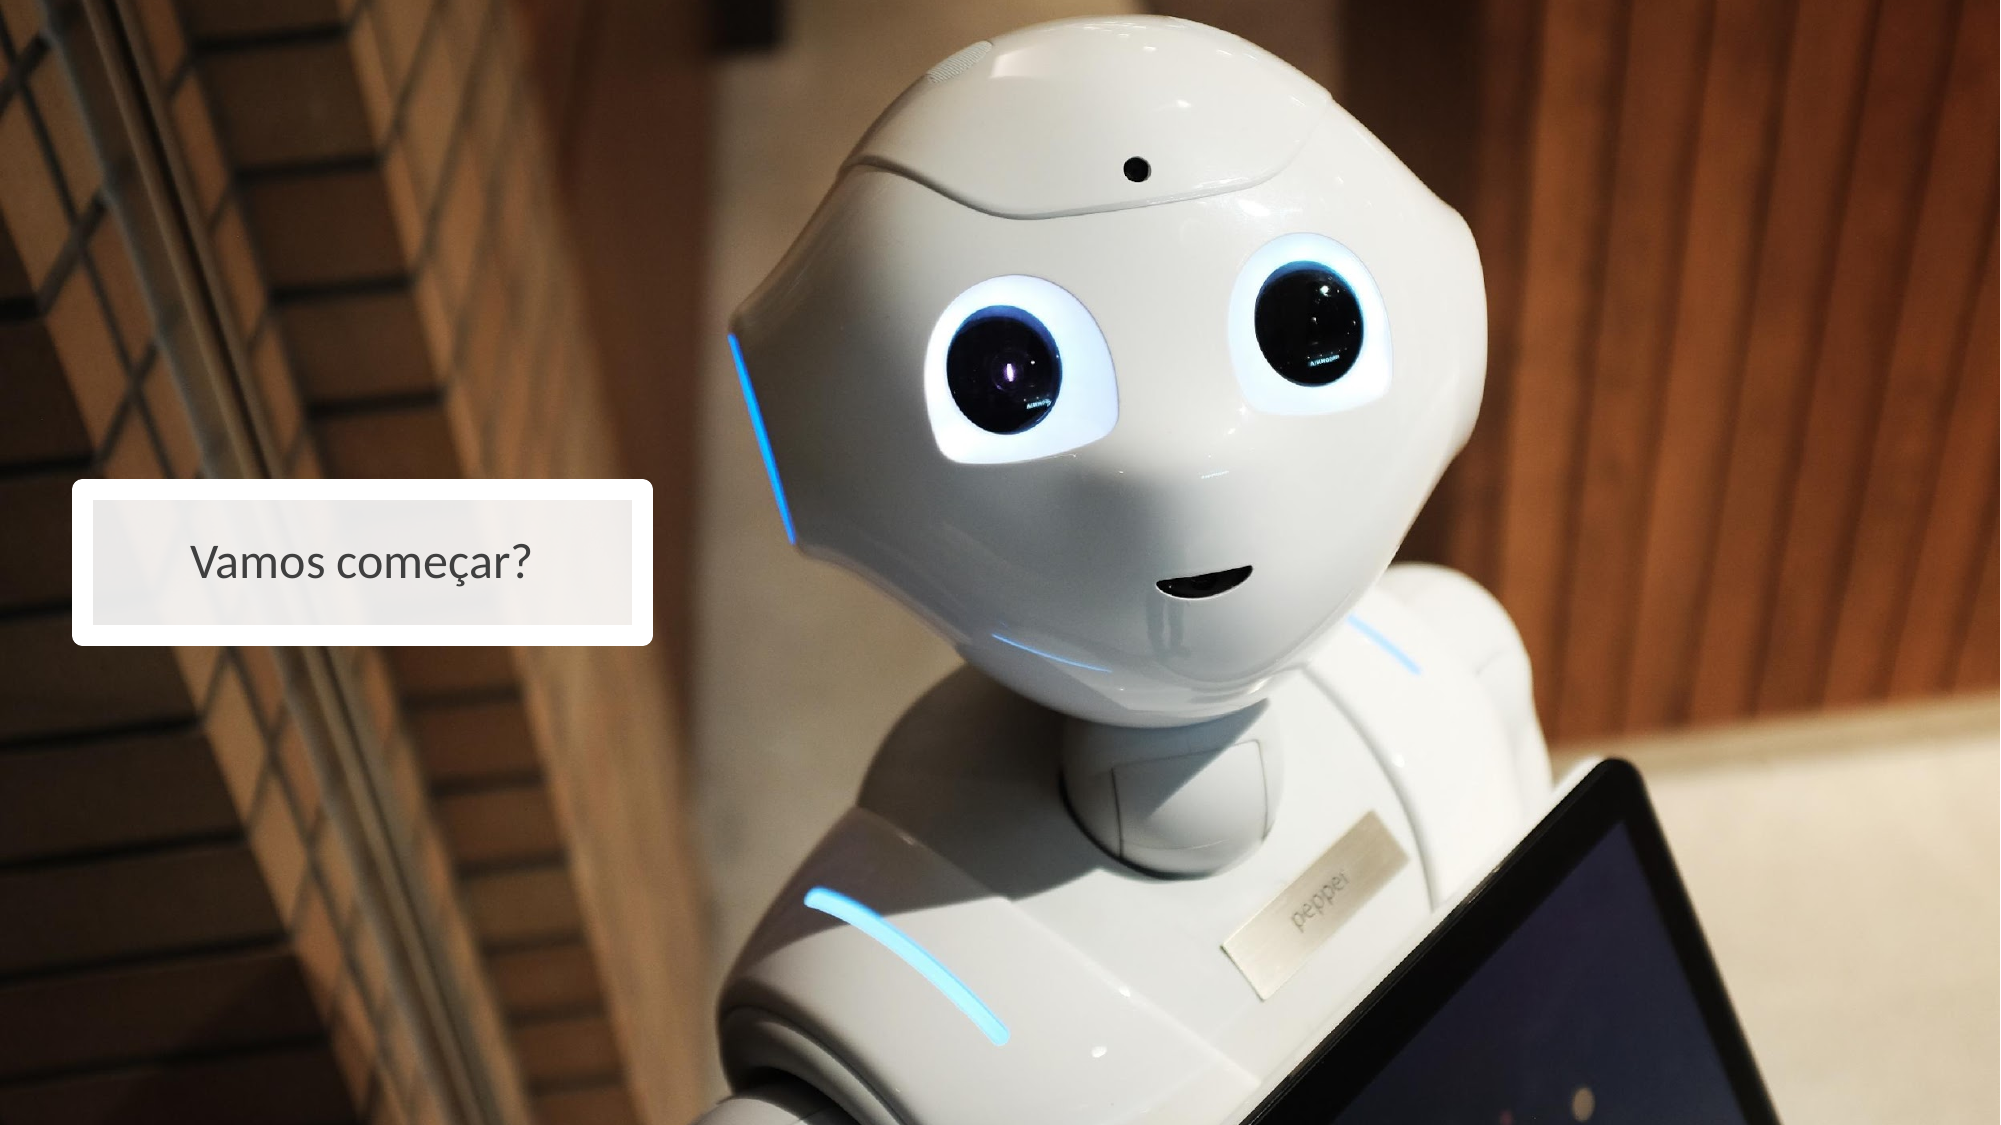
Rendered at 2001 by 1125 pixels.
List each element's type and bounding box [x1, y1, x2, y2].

list [0, 0, 2000, 1125]
